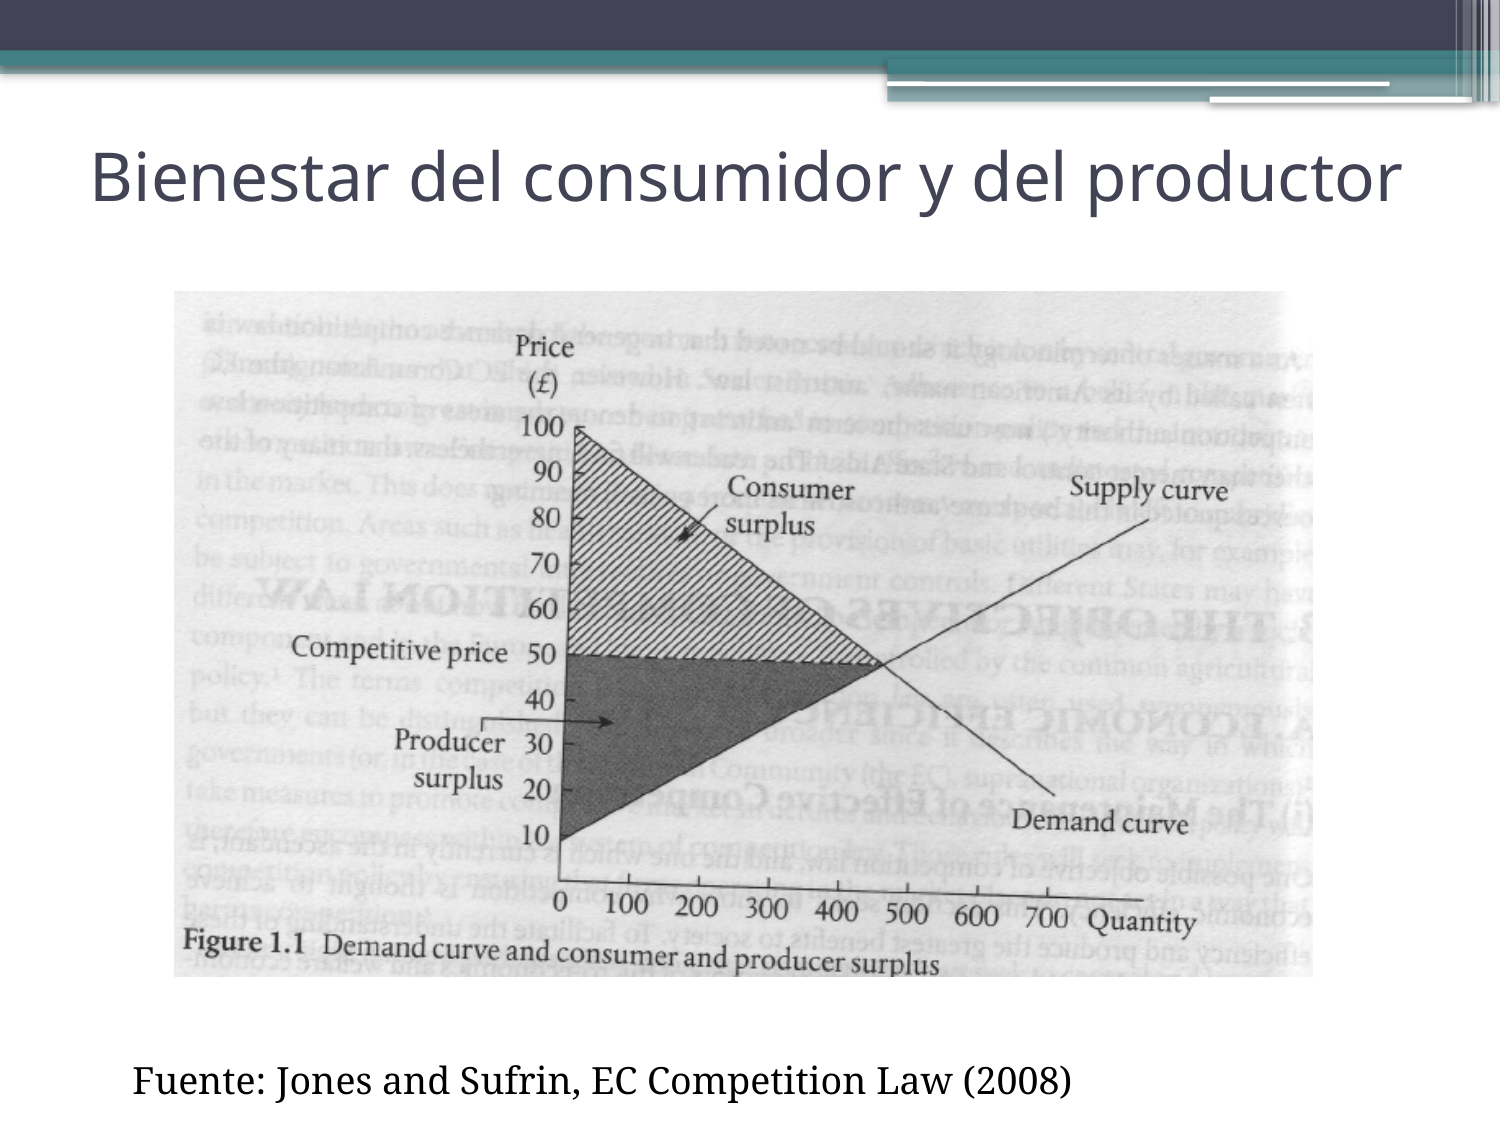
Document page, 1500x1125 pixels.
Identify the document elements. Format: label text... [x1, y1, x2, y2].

text_box Fuente: Jones and Sufrin, EC Competition Law (2008) [117, 1049, 1089, 1110]
title Bienestar del consumidor y del productor [75, 87, 1425, 263]
picture [174, 290, 1313, 977]
